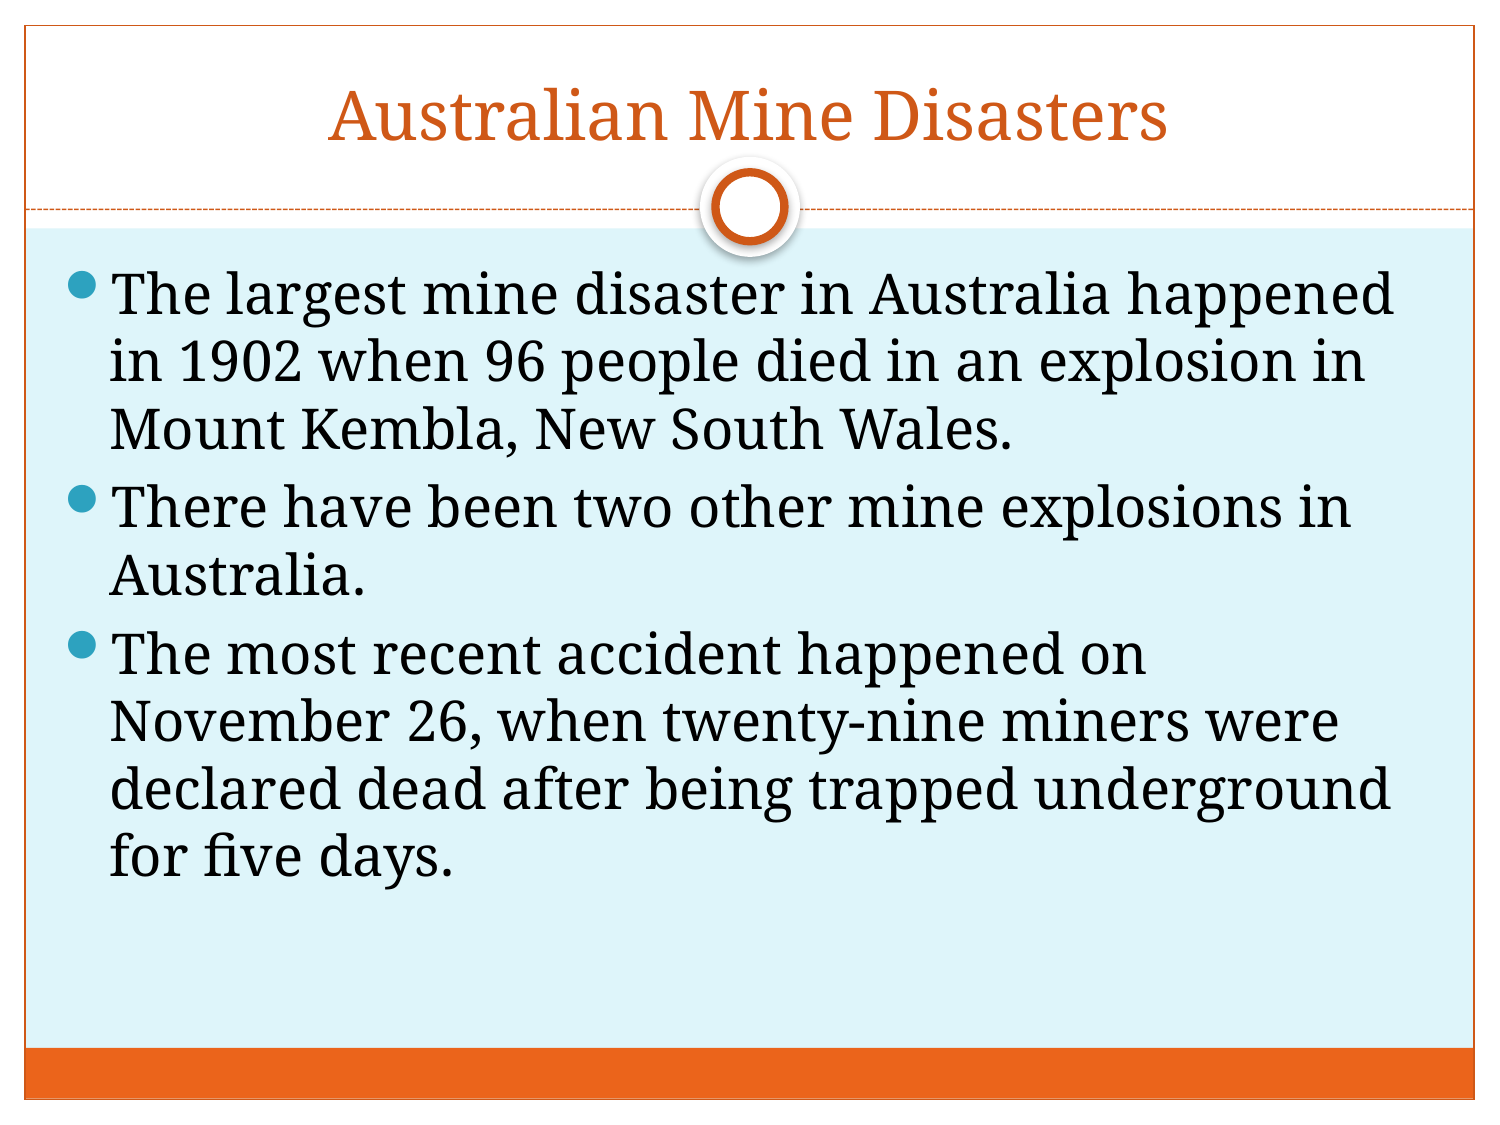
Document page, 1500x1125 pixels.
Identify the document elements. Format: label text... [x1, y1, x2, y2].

title Australian Mine Disasters [49, 37, 1450, 162]
list The largest mine disaster in Australia happened in 1902 when 96 people died in an explosion in Mount Kembla, New South Wales. There have been two other mine explosions in Australia. The most recent accident happened on November 26, when twenty-nine miners were declared dead after being trapped underground for five days. [49, 250, 1445, 1001]
